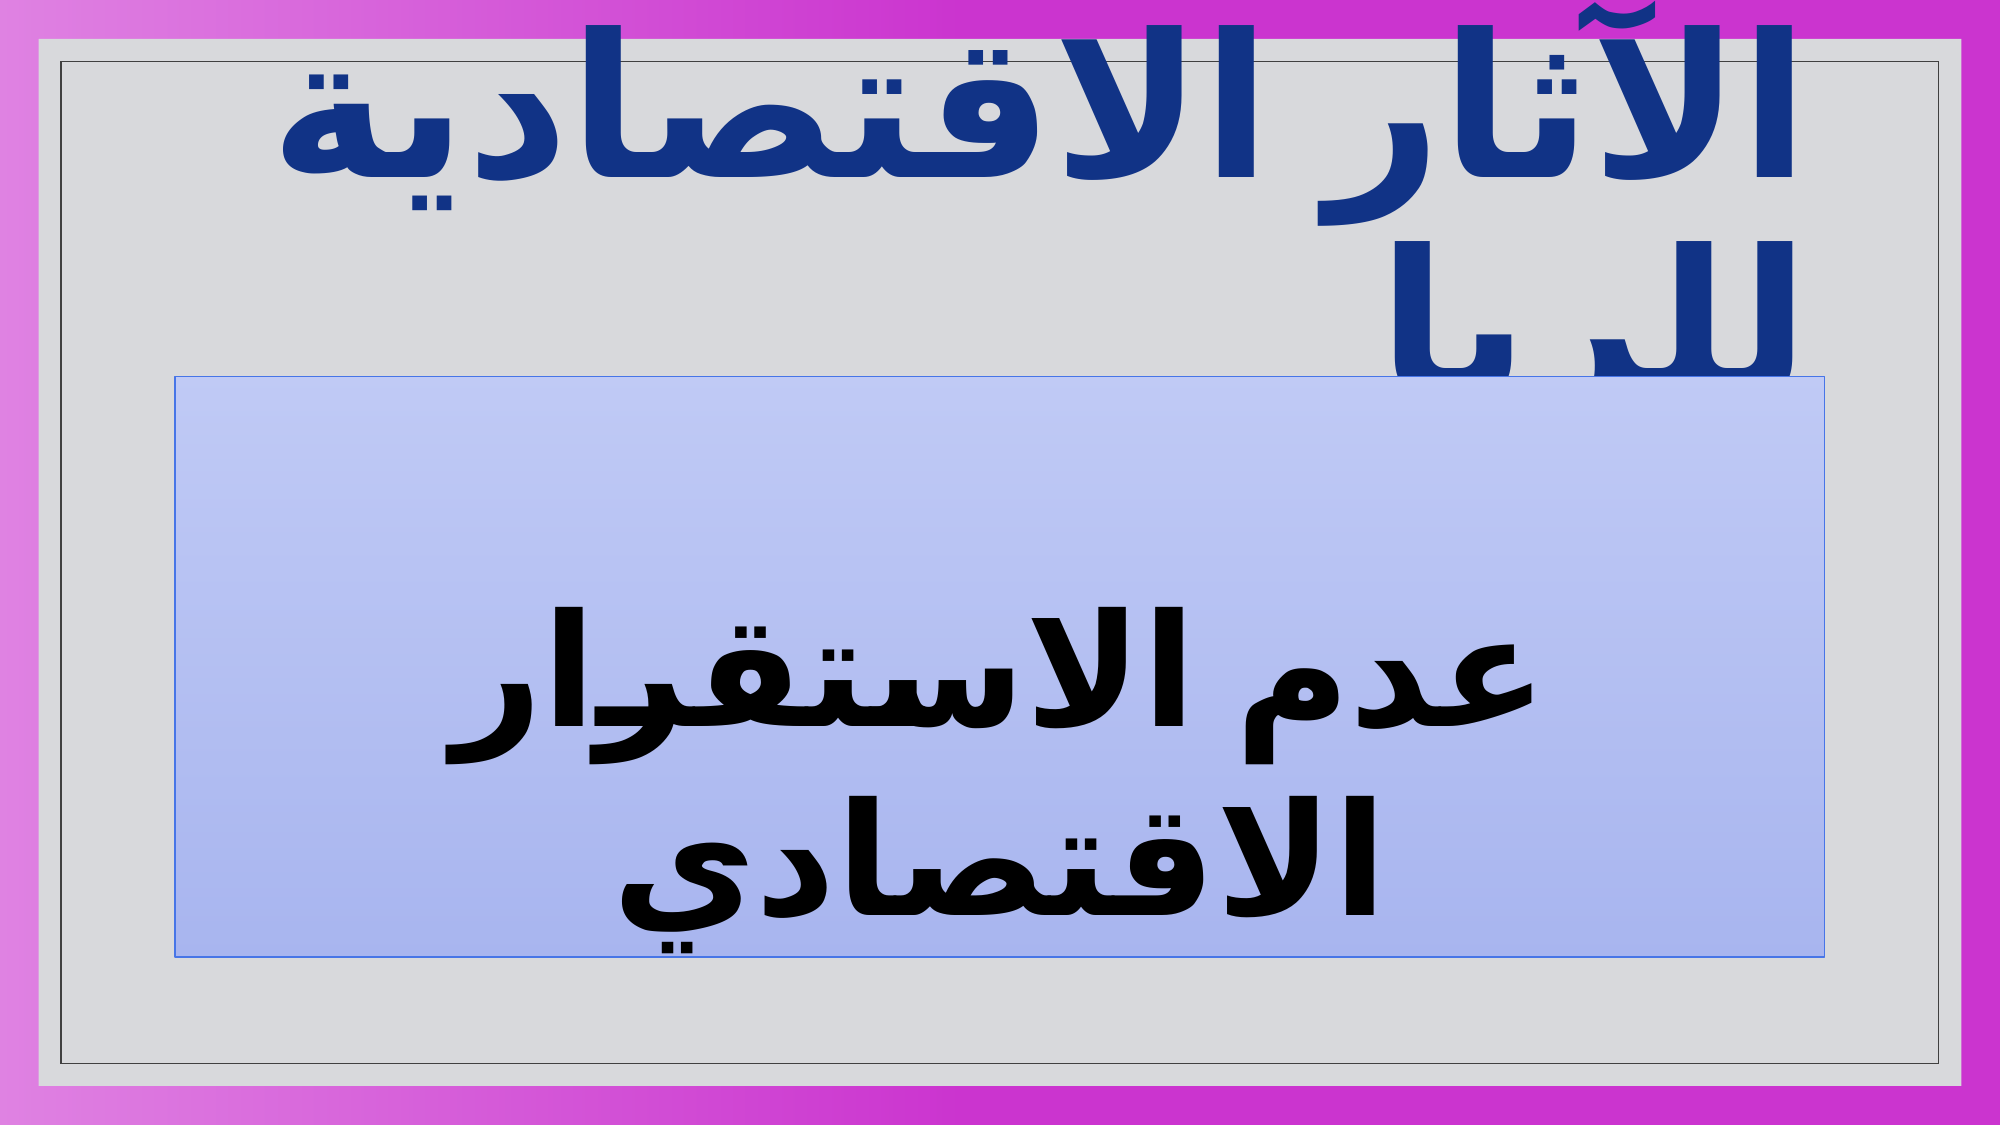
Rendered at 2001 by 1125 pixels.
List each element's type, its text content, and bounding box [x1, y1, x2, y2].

title الآثار الاقتصادية للربا [174, 92, 1825, 349]
list عدم الاستقرار الاقتصادي [174, 376, 1825, 958]
